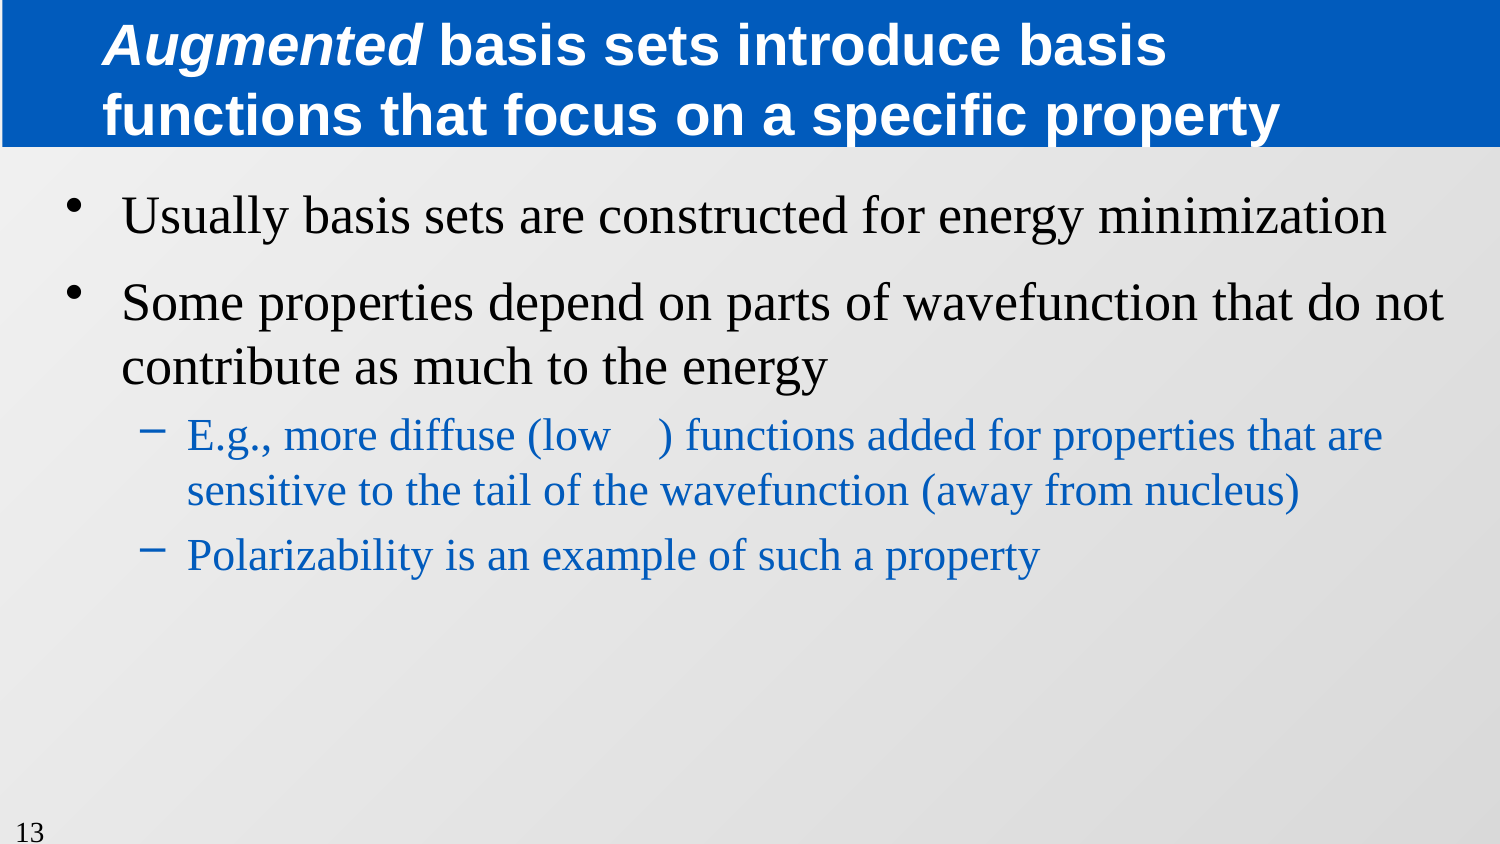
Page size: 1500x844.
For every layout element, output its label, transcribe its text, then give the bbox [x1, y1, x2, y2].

list Usually basis sets are constructed for energy minimization Some properties depend on parts of wavefunction that do not contribute as much to the energy E.g., more diffuse (low 𝜁) functions added for properties that are sensitive to the tail of the wavefunction (away from nucleus) Polarizability is an example of such a property [49, 171, 1488, 760]
slide_number 13 [0, 806, 101, 844]
title Augmented basis sets introduce basis functions that focus on a specific property [87, 0, 1363, 147]
